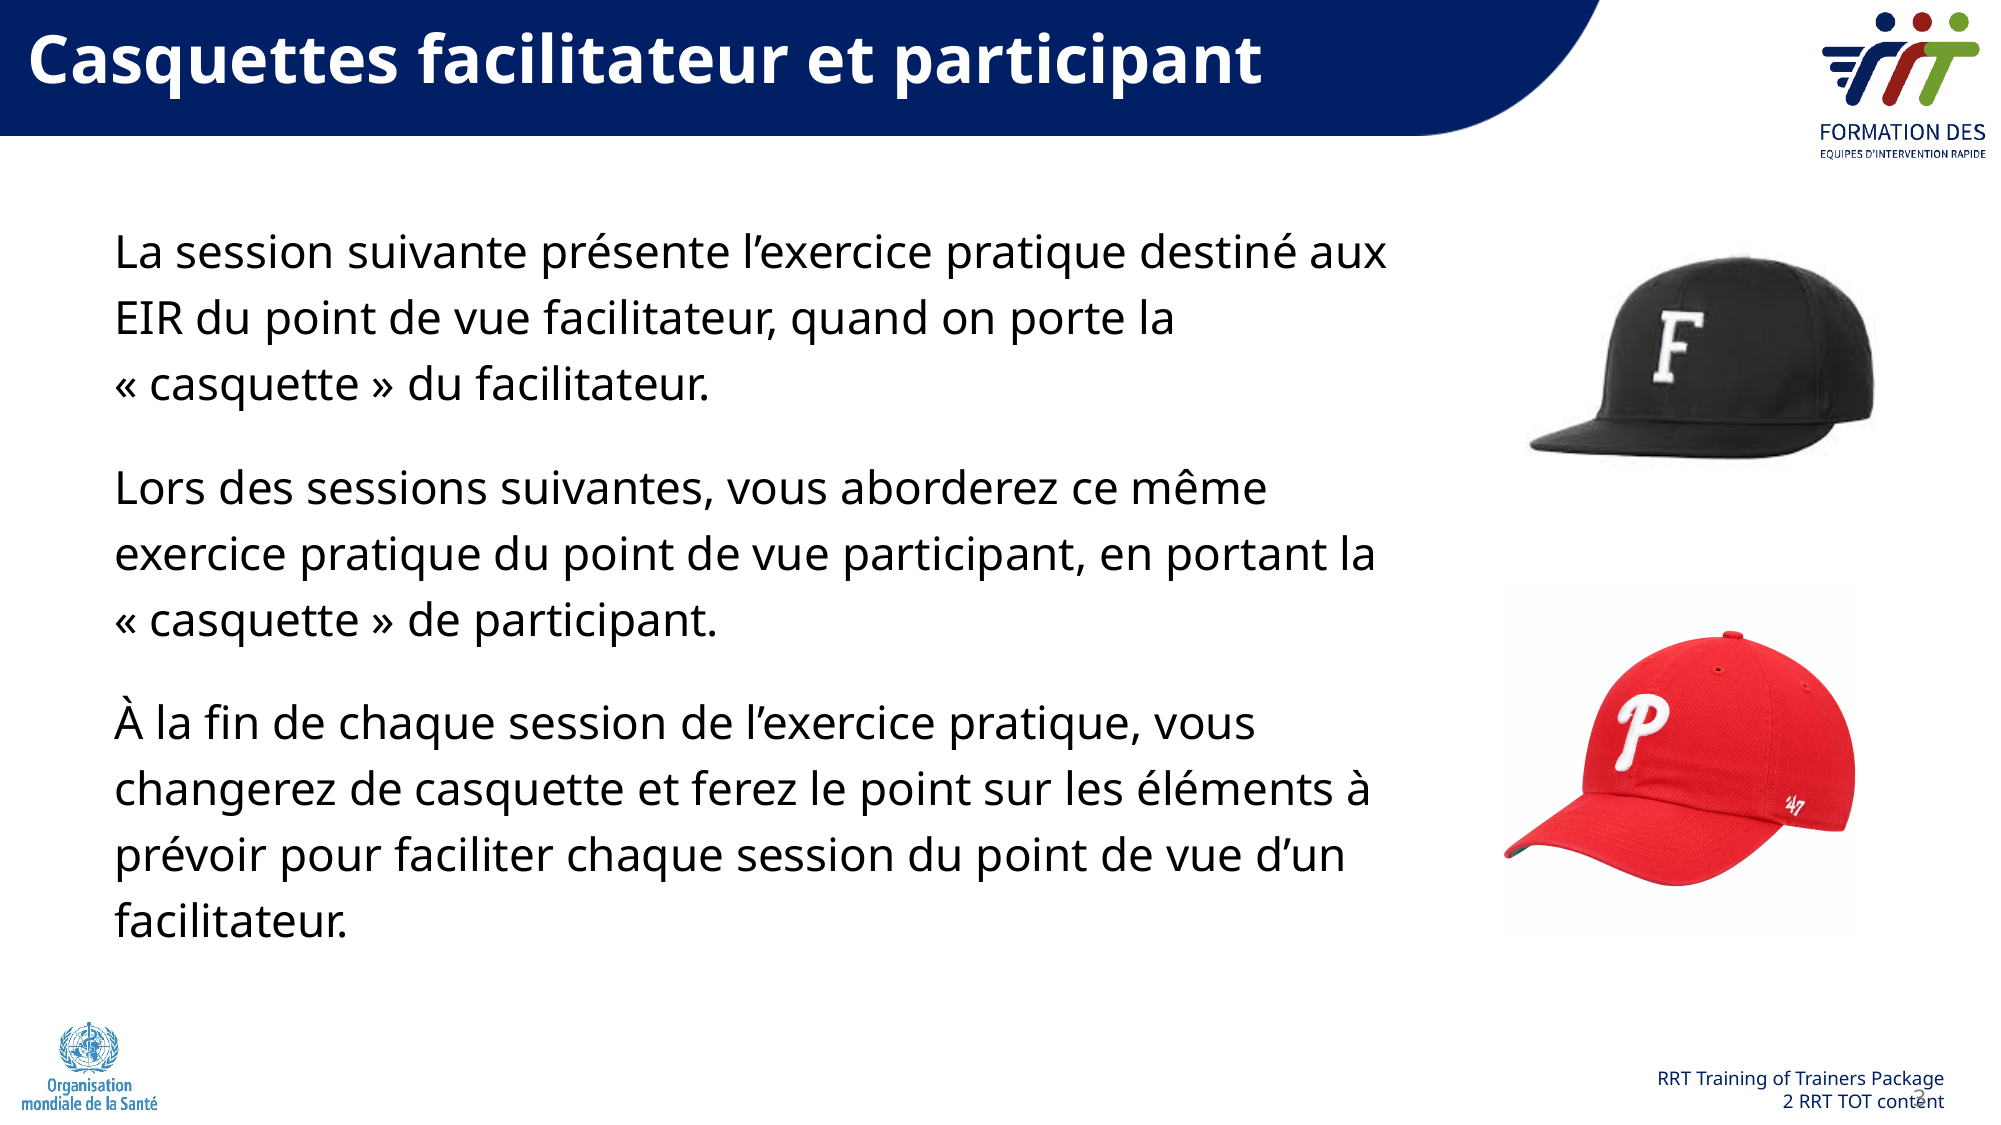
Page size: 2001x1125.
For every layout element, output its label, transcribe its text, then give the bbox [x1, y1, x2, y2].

picture [1820, 11, 1986, 160]
picture [1503, 582, 1856, 935]
picture [20, 1020, 158, 1111]
list La session suivante présente l’exercice pratique destiné aux EIR du point de vue facilitateur, quand on porte la « casquette » du facilitateur. Lors des sessions suivantes, vous aborderez ce même exercice pratique du point de vue participant, en portant la « casquette » de participant. À la fin de chaque session de l’exercice pratique, vous changerez de casquette et ferez le point sur les éléments à prévoir pour faciliter chaque session du point de vue d’un facilitateur. [106, 204, 1456, 969]
text_box Casquettes facilitateur et participant [20, 9, 1504, 105]
picture [0, 0, 1623, 136]
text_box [1525, 179, 1878, 532]
